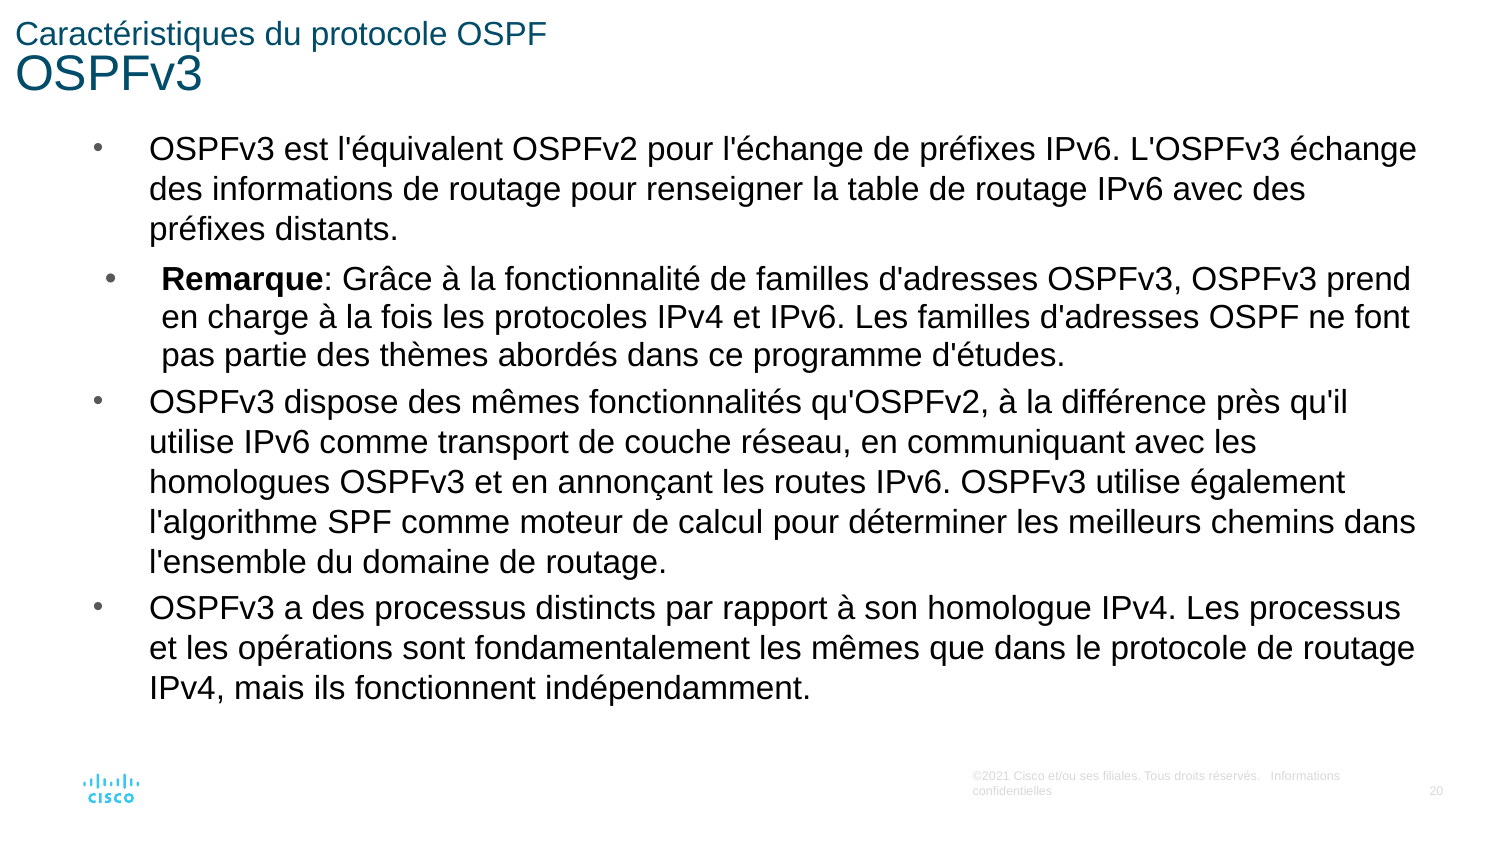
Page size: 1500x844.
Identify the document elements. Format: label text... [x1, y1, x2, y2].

title Caractéristiques du protocole OSPF OSPFv3 [0, 0, 1369, 121]
list OSPFv3 est l'équivalent OSPFv2 pour l'échange de préfixes IPv6. L'OSPFv3 échange des informations de routage pour renseigner la table de routage IPv6 avec des préfixes distants. Remarque: Grâce à la fonctionnalité de familles d'adresses OSPFv3, OSPFv3 prend en charge à la fois les protocoles IPv4 et IPv6. Les familles d'adresses OSPF ne font pas partie des thèmes abordés dans ce programme d'études. OSPFv3 dispose des mêmes fonctionnalités qu'OSPFv2, à la différence près qu'il utilise IPv6 comme transport de couche réseau, en communiquant avec les homologues OSPFv3 et en annonçant les routes IPv6. OSPFv3 utilise également l'algorithme SPF comme moteur de calcul pour déterminer les meilleurs chemins dans l'ensemble du domaine de routage. OSPFv3 a des processus distincts par rapport à son homologue IPv4. Les processus et les opérations sont fondamentalement les mêmes que dans le protocole de routage IPv4, mais ils fonctionnent indépendamment. [77, 120, 1437, 726]
